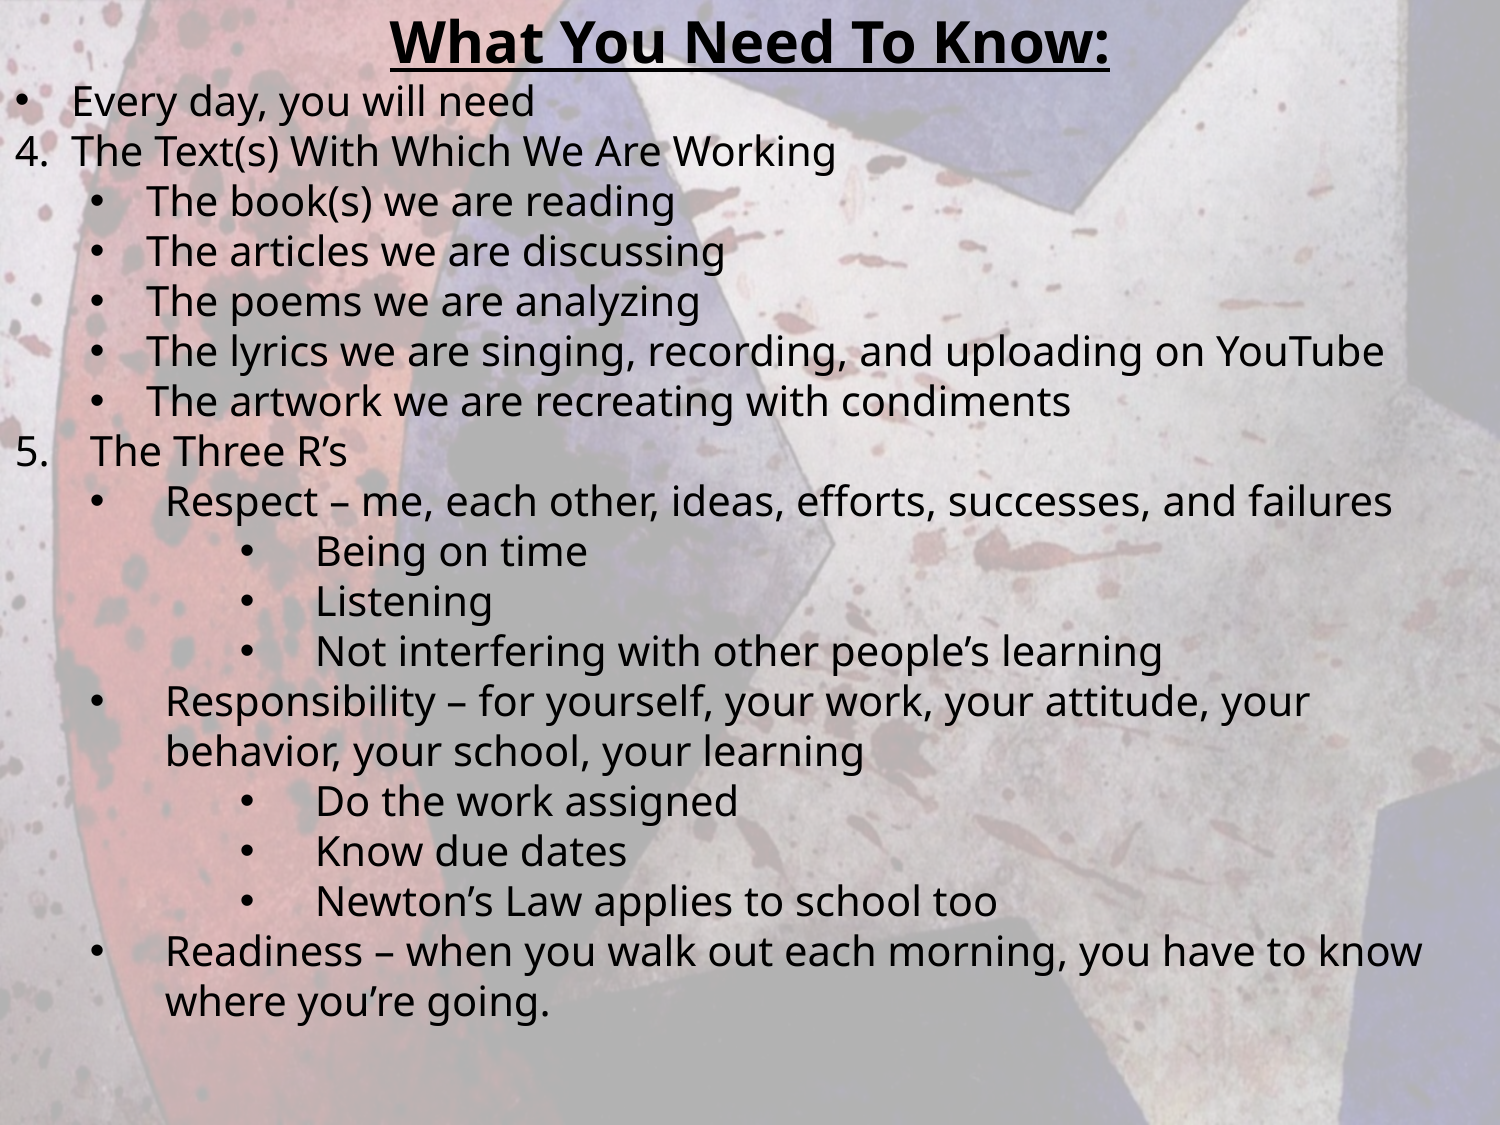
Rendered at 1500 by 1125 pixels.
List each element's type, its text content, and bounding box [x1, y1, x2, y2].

text_box What You Need To Know: Every day, you will need The Text(s) With Which We Are Working The book(s) we are reading The articles we are discussing The poems we are analyzing The lyrics we are singing, recording, and uploading on YouTube The artwork we are recreating with condiments The Three R’s Respect – me, each other, ideas, efforts, successes, and failures Being on time Listening Not interfering with other people’s learning Responsibility – for yourself, your work, your attitude, your behavior, your school, your learning Do the work assigned Know due dates Newton’s Law applies to school too Readiness – when you walk out each morning, you have to know where you’re going. [0, 0, 1500, 1083]
